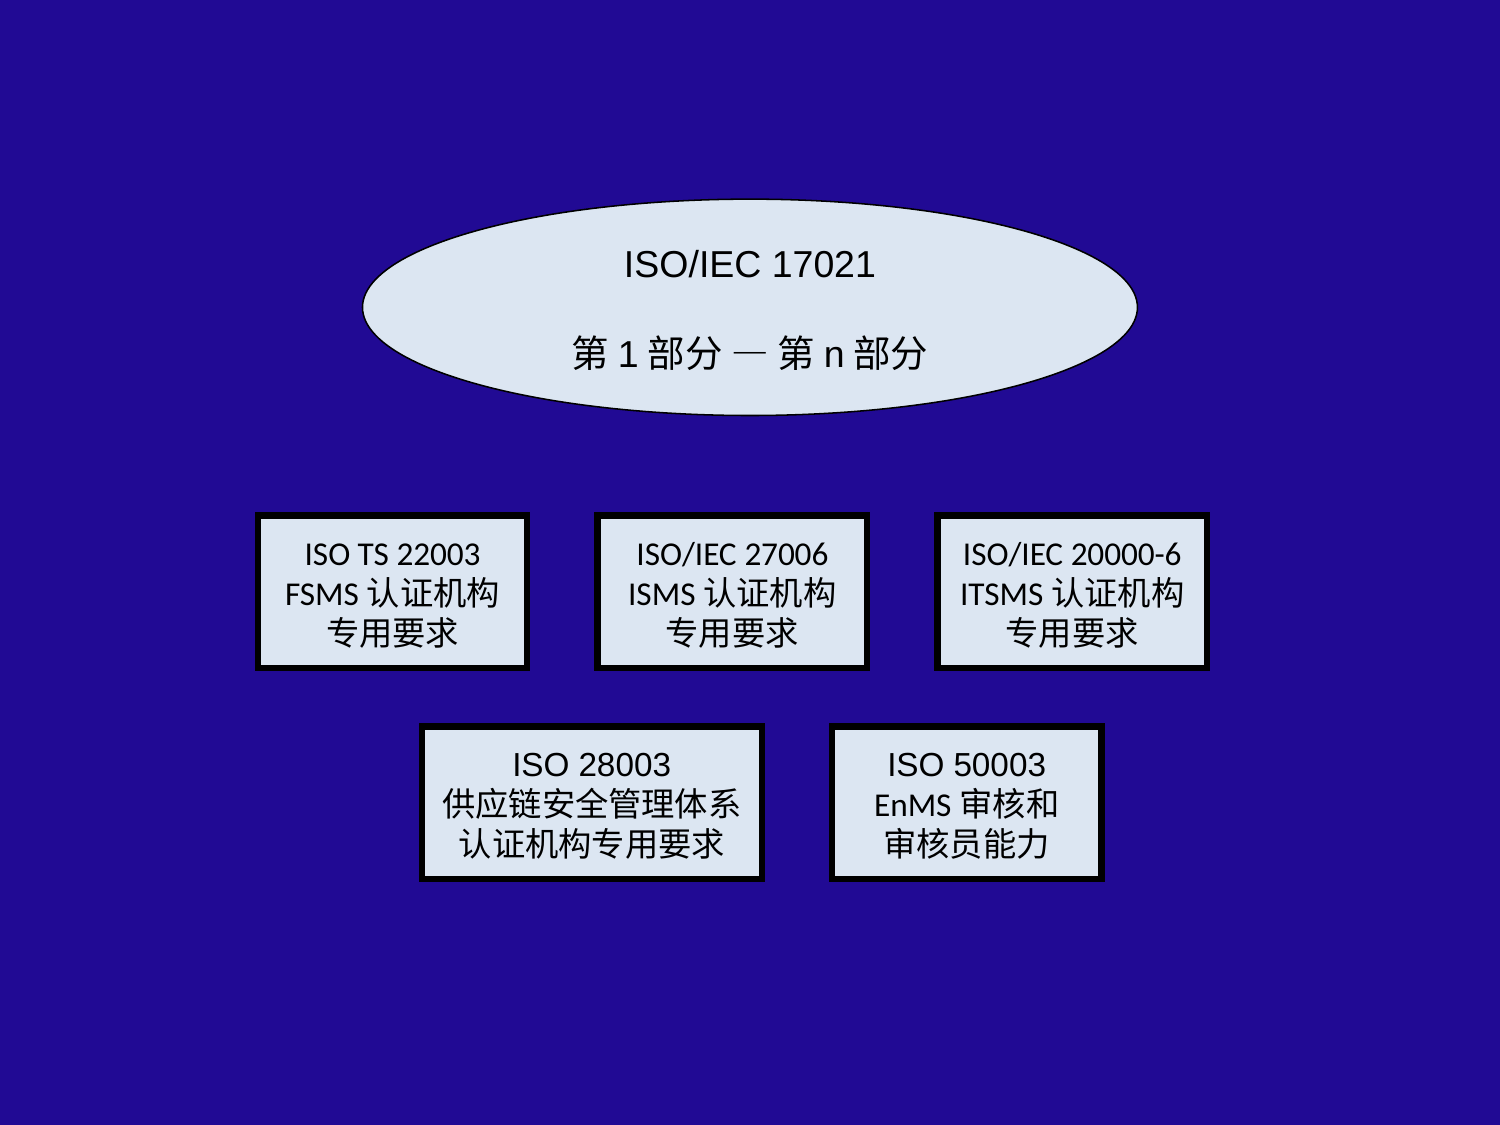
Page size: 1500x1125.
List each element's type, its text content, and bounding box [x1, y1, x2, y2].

text_box ISO/IEC 20000-6 ITSMS认证机构 专用要求 [937, 515, 1207, 668]
text_box ISO 28003 供应链安全管理体系 认证机构专用要求 [421, 726, 762, 879]
text_box ISO TS 22003 FSMS认证机构 专用要求 [257, 515, 528, 668]
text_box ISO/IEC 17021 第1部分 — 第n部分 [362, 199, 1138, 416]
text_box ISO/IEC 27006 ISMS认证机构 专用要求 [597, 515, 868, 668]
text_box ISO 50003 EnMS审核和 审核员能力 [831, 726, 1102, 879]
